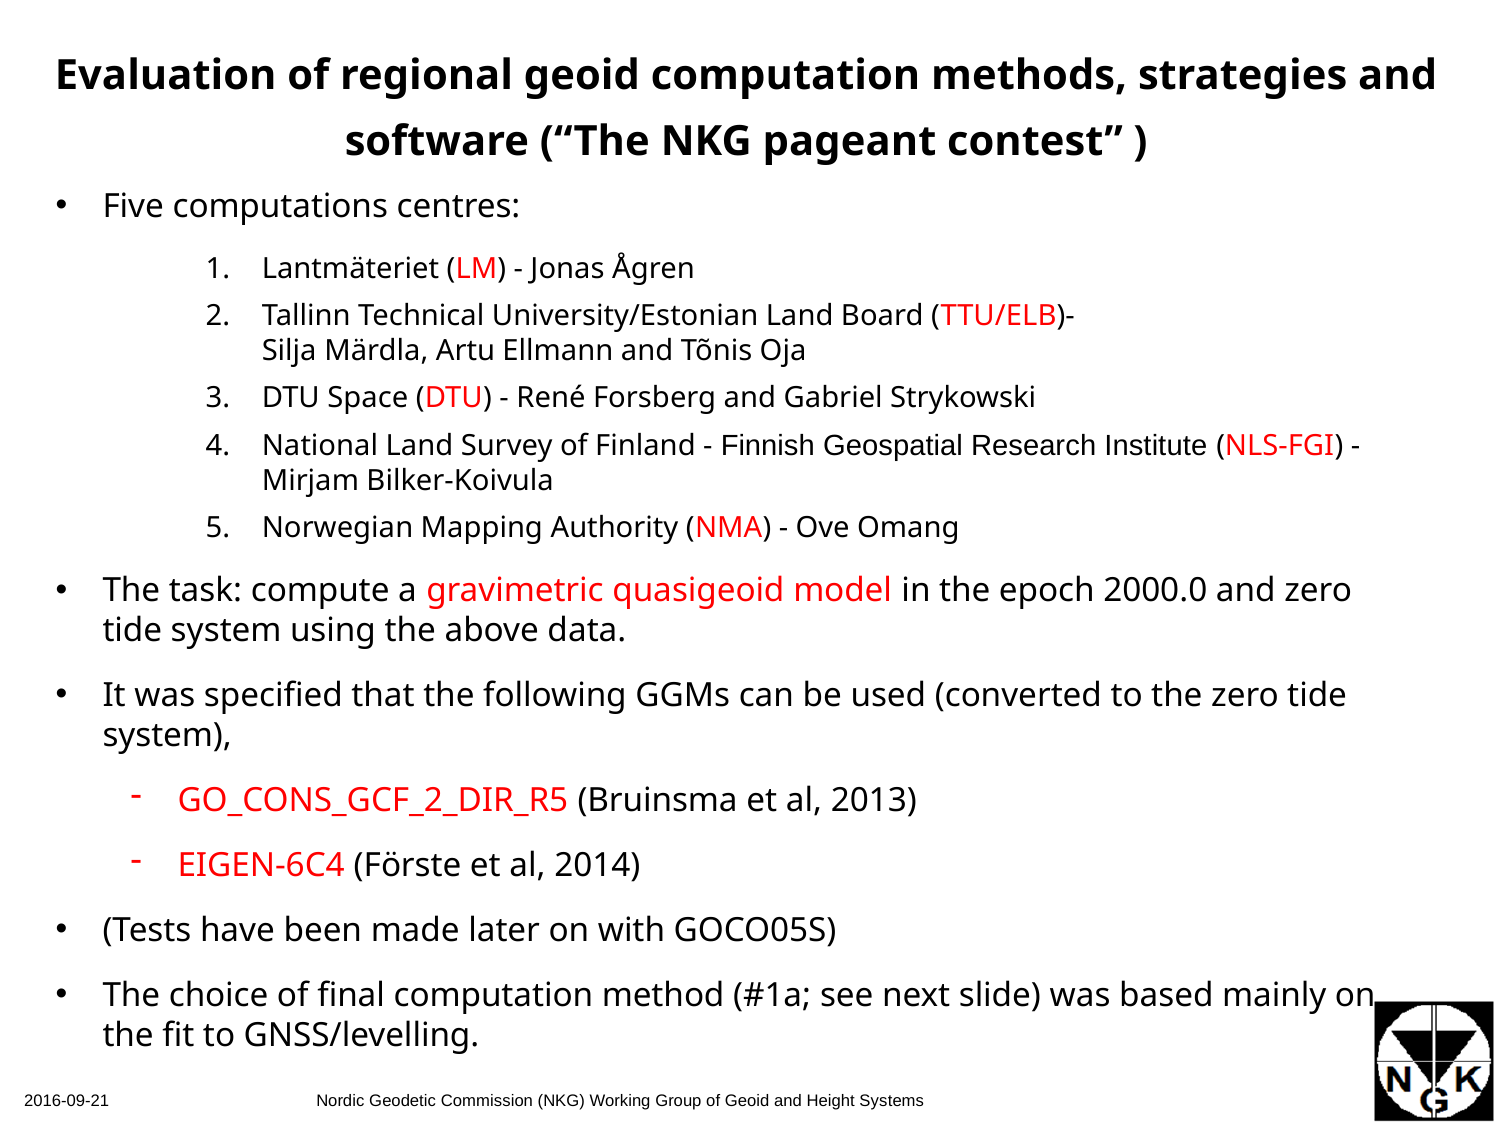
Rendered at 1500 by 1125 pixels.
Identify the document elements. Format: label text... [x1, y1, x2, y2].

text_box Evaluation of regional geoid computation methods, strategies and software (“The NKG pageant contest” ) [50, 30, 1458, 165]
picture [1412, 999, 1495, 1125]
text_box Five computations centres: Lantmäteriet (LM) - Jonas Ågren Tallinn Technical University/Estonian Land Board (TTU/ELB)- Silja Märdla, Artu Ellmann and Tõnis Oja DTU Space (DTU) - René Forsberg and Gabriel Strykowski National Land Survey of Finland - Finnish Geospatial Research Institute (NLS-FGI) - Mirjam Bilker-Koivula Norwegian Mapping Authority (NMA) - Ove Omang The task: compute a gravimetric quasigeoid model in the epoch 2000.0 and zero tide system using the above data. It was specified that the following GGMs can be used (converted to the zero tide system), GO_CONS_GCF_2_DIR_R5 (Bruinsma et al, 2013) EIGEN-6C4 (Förste et al, 2014) (Tests have been made later on with GOCO05S) The choice of final computation method (#1a; see next slide) was based mainly on the fit to GNSS/levelling. [55, 183, 1412, 1125]
